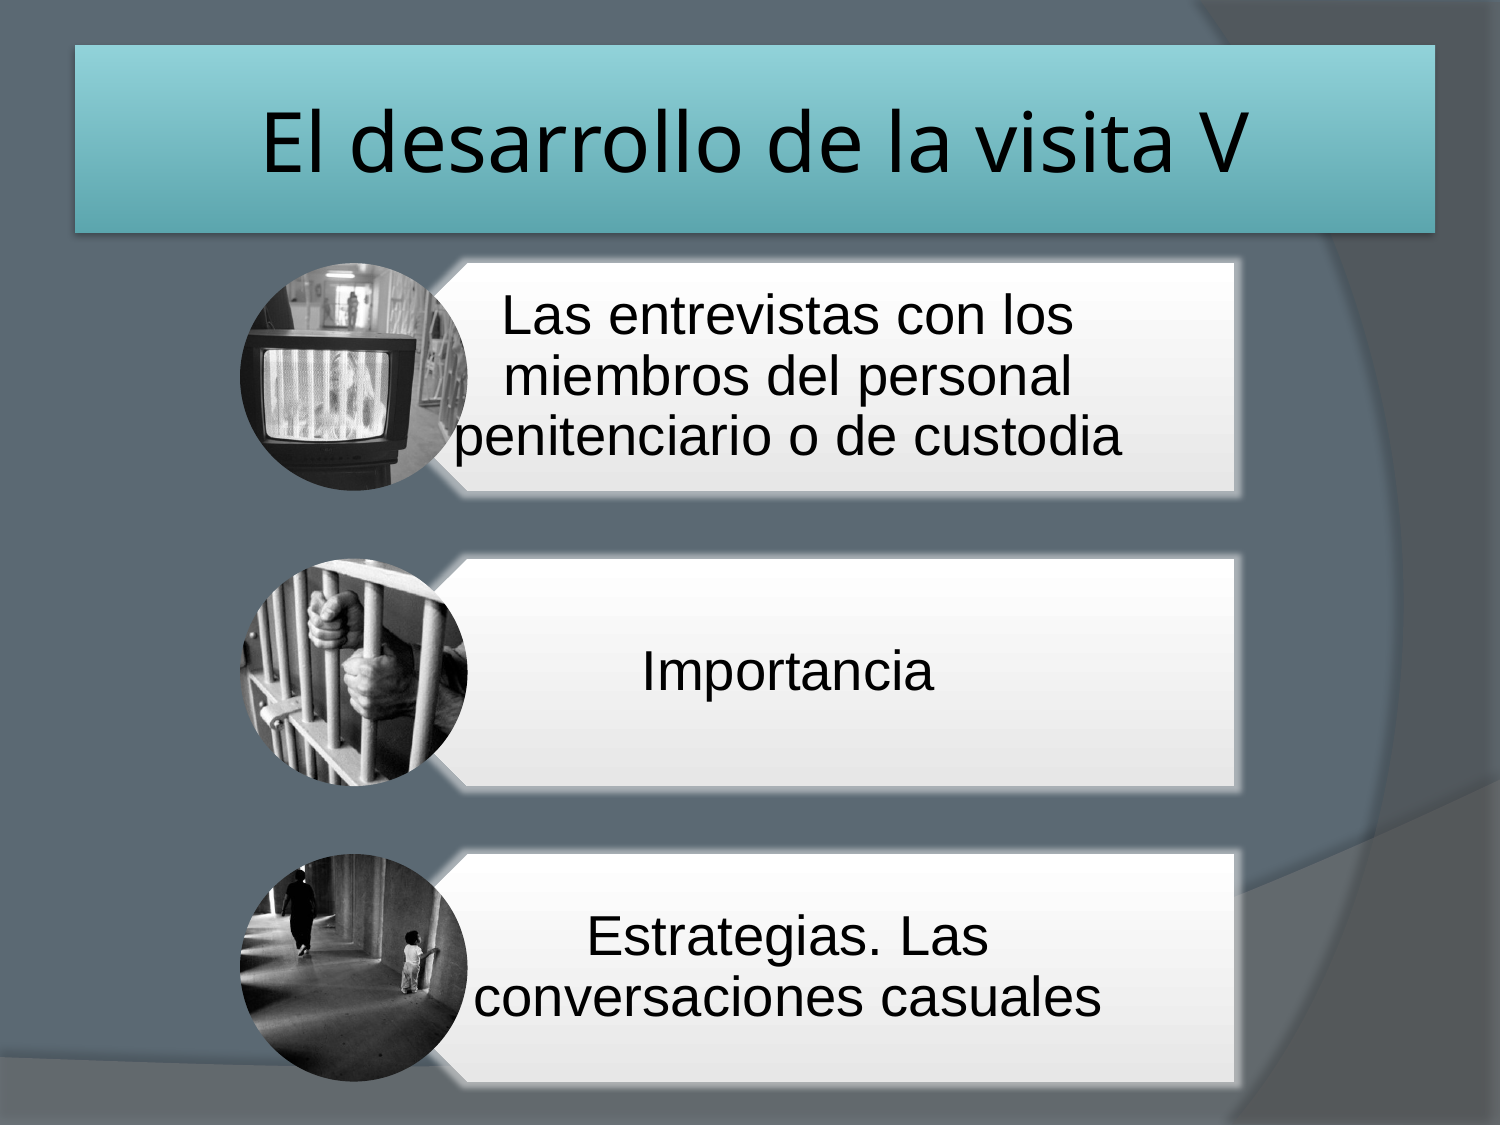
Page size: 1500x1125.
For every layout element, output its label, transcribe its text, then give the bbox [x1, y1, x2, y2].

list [74, 262, 1400, 1083]
title El desarrollo de la visita V [74, 44, 1436, 233]
